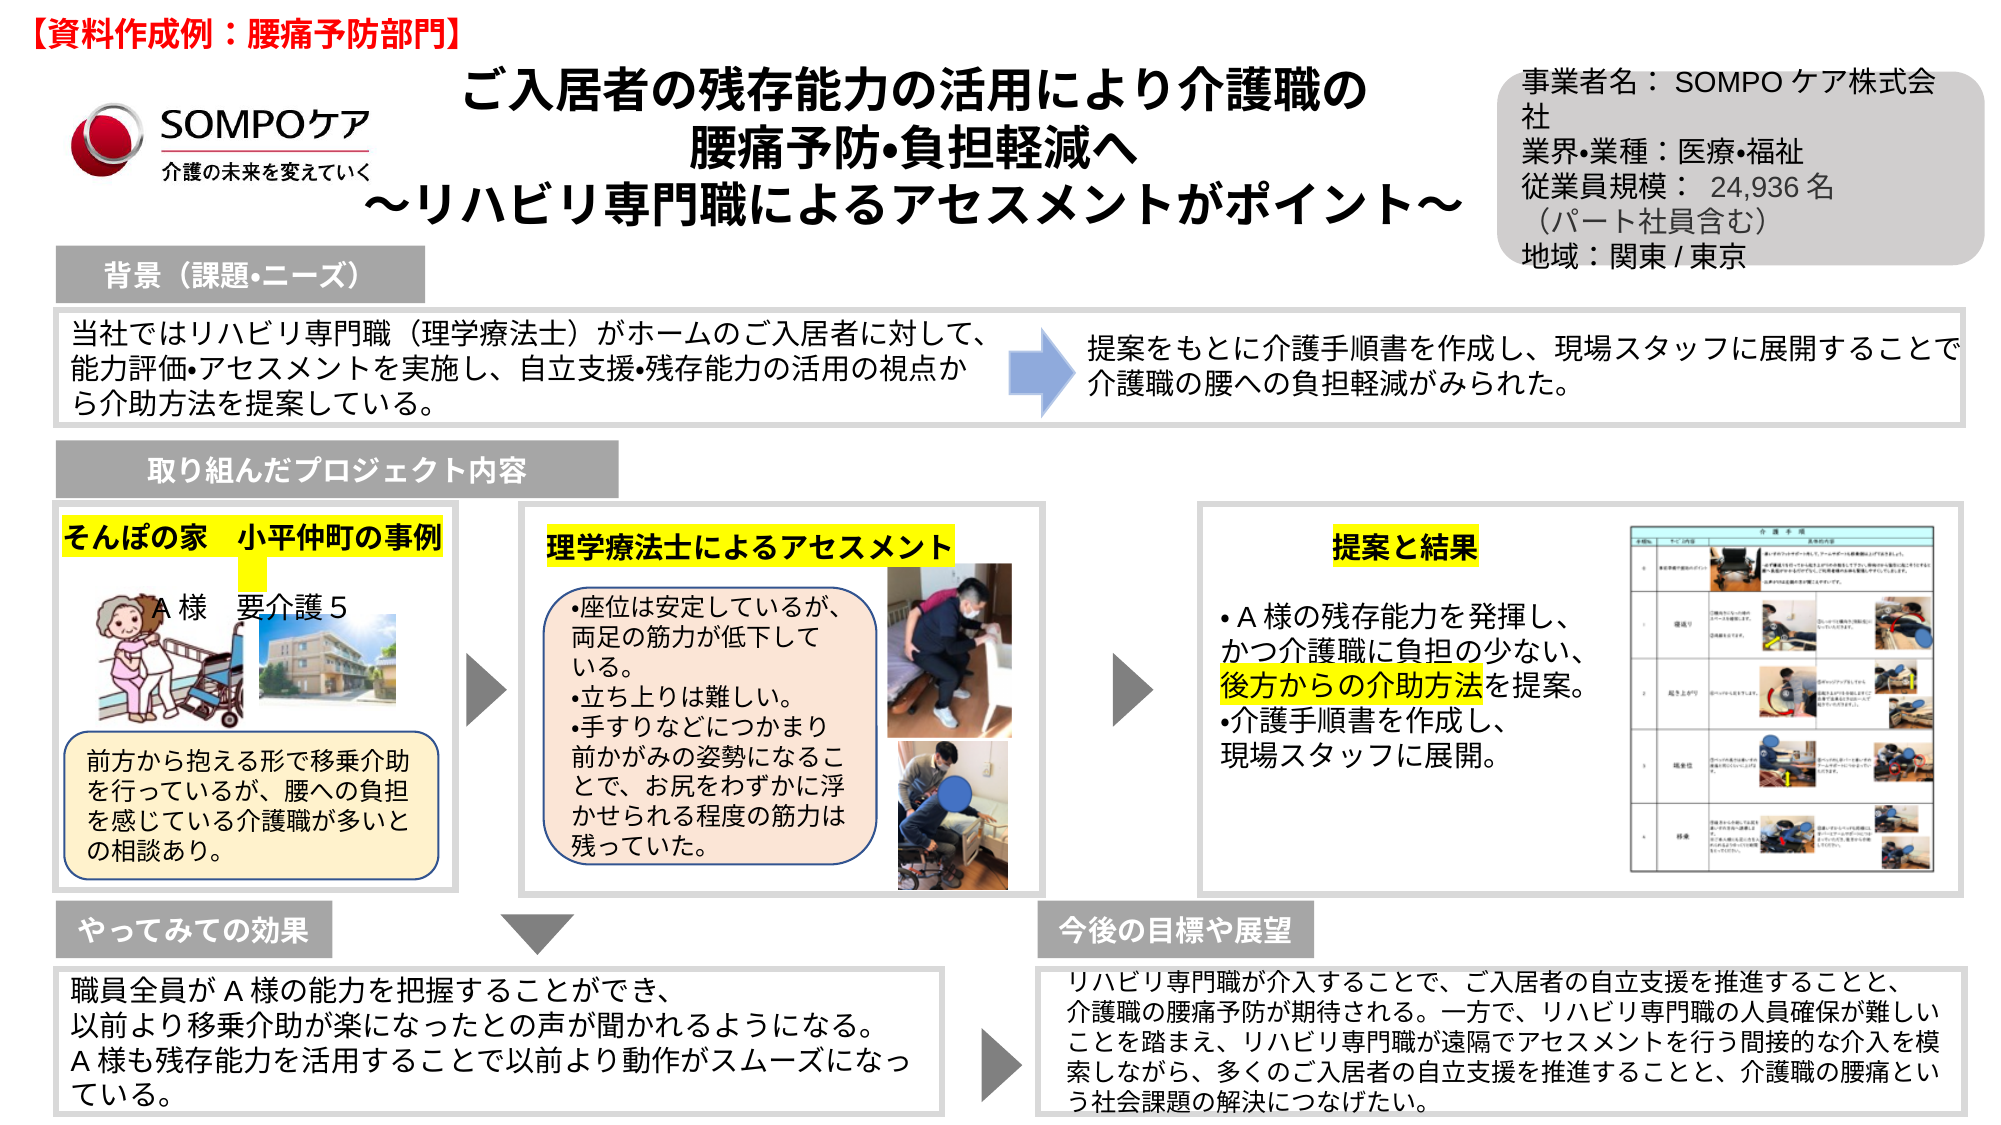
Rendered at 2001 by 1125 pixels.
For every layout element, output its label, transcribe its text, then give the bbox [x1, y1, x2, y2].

text_box リハビリ専門職が介入することで、ご入居者の自立支援を推進することと、 介護職の腰痛予防が期待される。一方で、リハビリ専門職の人員確保が難しいことを踏まえ、リハビリ専門職が遠隔でアセスメントを行う間接的な介入を模索しながら、多くのご入居者の自立支援を推進することと、介護職の腰痛という社会課題の解決につなげたい。 [1037, 968, 1966, 1115]
text_box 【資料作成例：腰痛予防部門】 [0, 0, 876, 68]
text_box [980, 1025, 1024, 1105]
text_box [1000, 309, 1964, 426]
text_box [1111, 650, 1156, 730]
text_box 今後の目標や展望 [1037, 900, 1315, 959]
picture [53, 95, 382, 191]
text_box 取り組んだプロジェクト内容 [55, 439, 620, 499]
text_box 当社ではリハビリ専門職（理学療法士）がホームのご入居者に対して、 能力評価・アセスメントを実施し、自立支援・残存能力の活用の視点から介助方法を提案している。 [55, 308, 1000, 428]
picture [898, 741, 1008, 890]
picture [95, 585, 246, 736]
text_box やってみての効果 [55, 900, 333, 959]
text_box そんぽの家 小平仲町の事例 A様 要介護５ [38, 512, 467, 633]
text_box 提案をもとに介護手順書を作成し、現場スタッフに展開することで介護職の腰への負担軽減がみられた。 [1072, 323, 1998, 408]
text_box 背景（課題・ニーズ） [55, 245, 426, 304]
text_box 事業者名：SOMPOケア株式会社 業界・業種：医療・福祉 従業員規模： 24,936名 （パート社員含む） 地域：関東/東京 [1496, 70, 1986, 267]
text_box ご入居者の残存能力の活用により介護職の 腰痛予防・負担軽減へ ～リハビリ専門職によるアセスメントがポイント～ [336, 88, 1493, 204]
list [259, 614, 396, 711]
text_box [55, 503, 457, 512]
text_box [55, 633, 457, 891]
picture [862, 588, 1037, 713]
text_box [465, 650, 509, 730]
text_box [1199, 503, 1962, 895]
text_box 提案と結果 [1205, 504, 1607, 572]
text_box 職員全員がA様の能力を把握することができ、 以前より移乗介助が楽になったとの声が聞かれるようになる。 A様も残存能力を活用することで以前より動作がスムーズになっている。 [55, 968, 943, 1115]
picture [1624, 514, 1945, 881]
text_box [1008, 327, 1072, 419]
text_box 前方から抱える形で移乗介助を行っているが、腰への負担を感じている介護職が多いとの相談あり。 [63, 730, 440, 881]
text_box [498, 913, 577, 957]
text_box [520, 503, 1043, 895]
